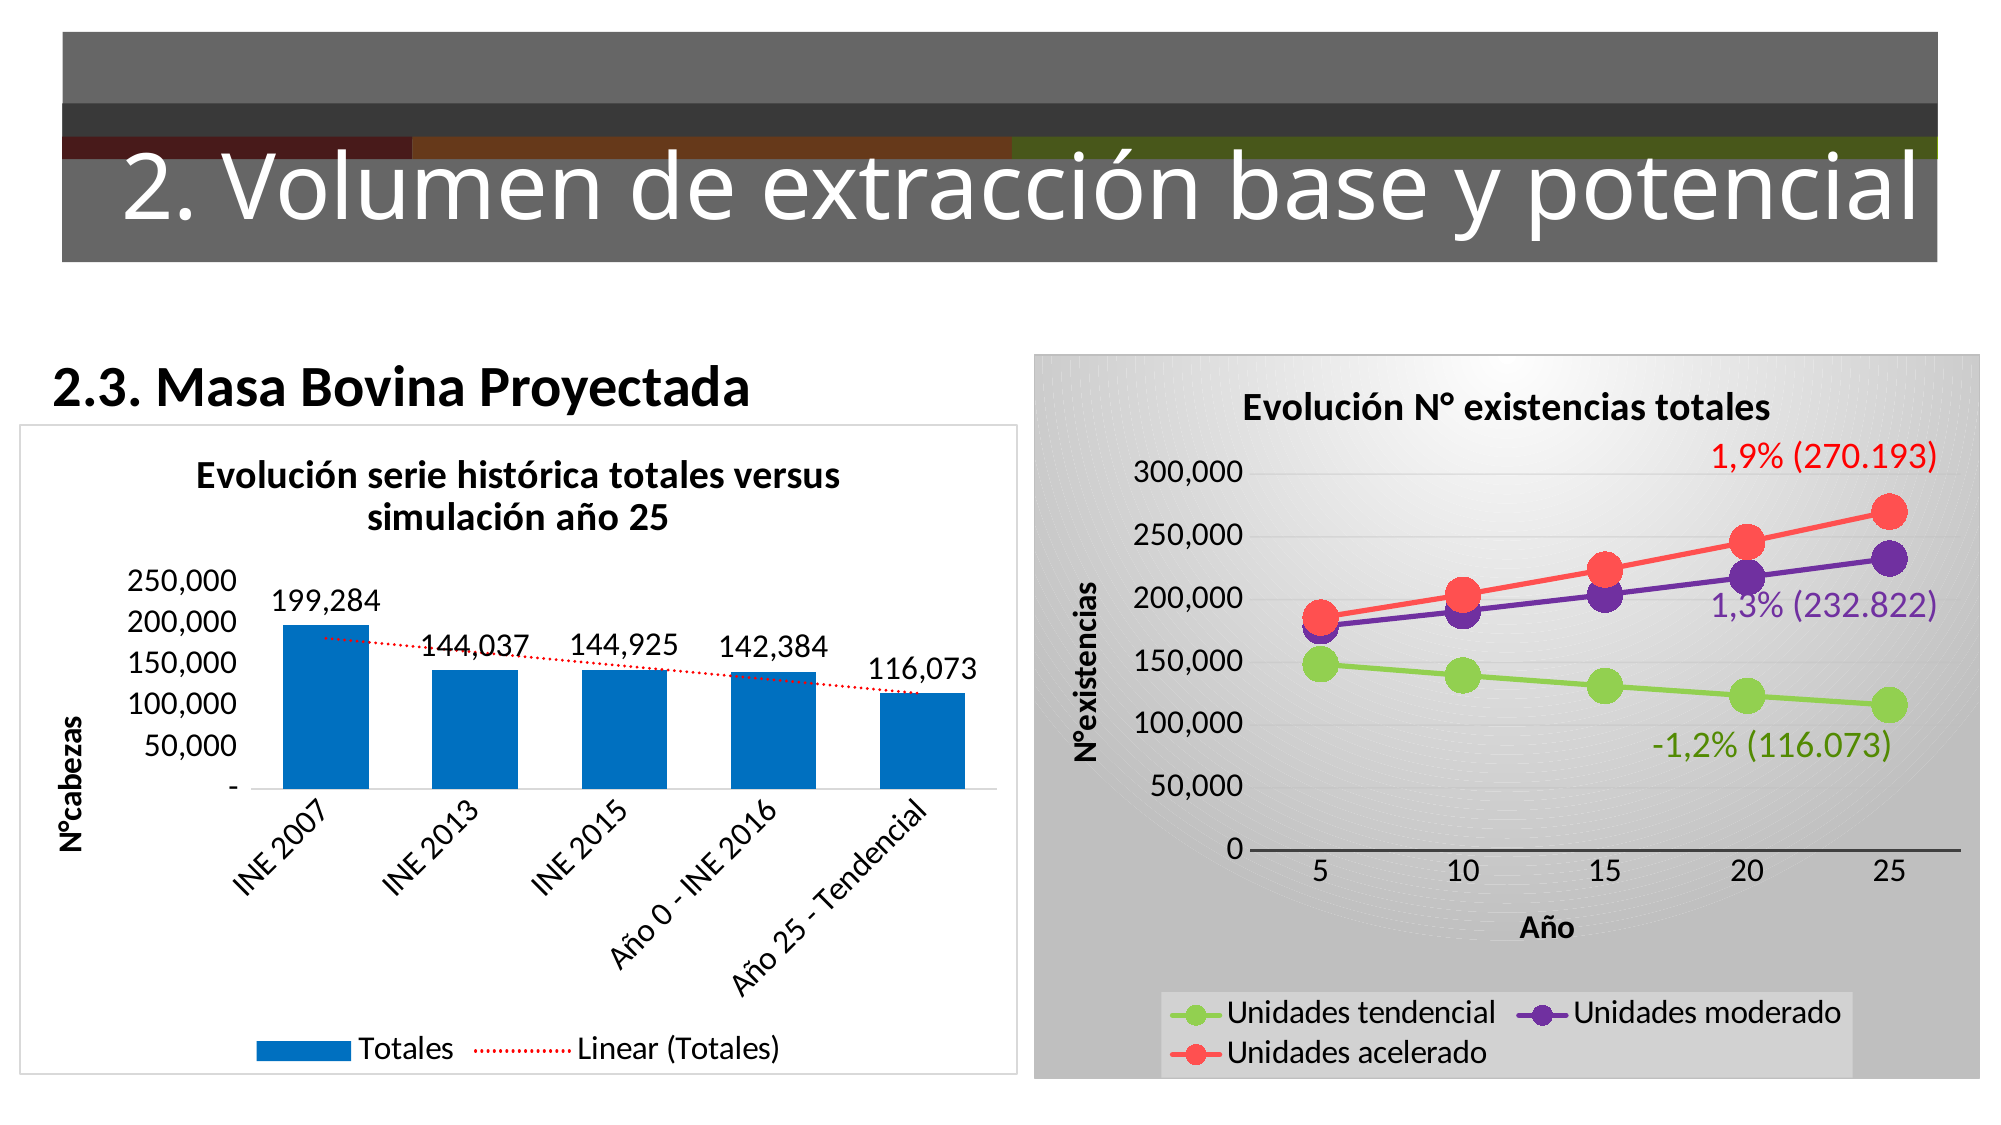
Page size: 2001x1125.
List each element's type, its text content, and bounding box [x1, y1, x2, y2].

chart [18, 423, 1019, 1076]
chart [1033, 353, 1981, 1080]
title 2. Volumen de extracción base y potencial [62, 103, 1938, 263]
text_box 2.3. Masa Bovina Proyectada [37, 326, 767, 421]
